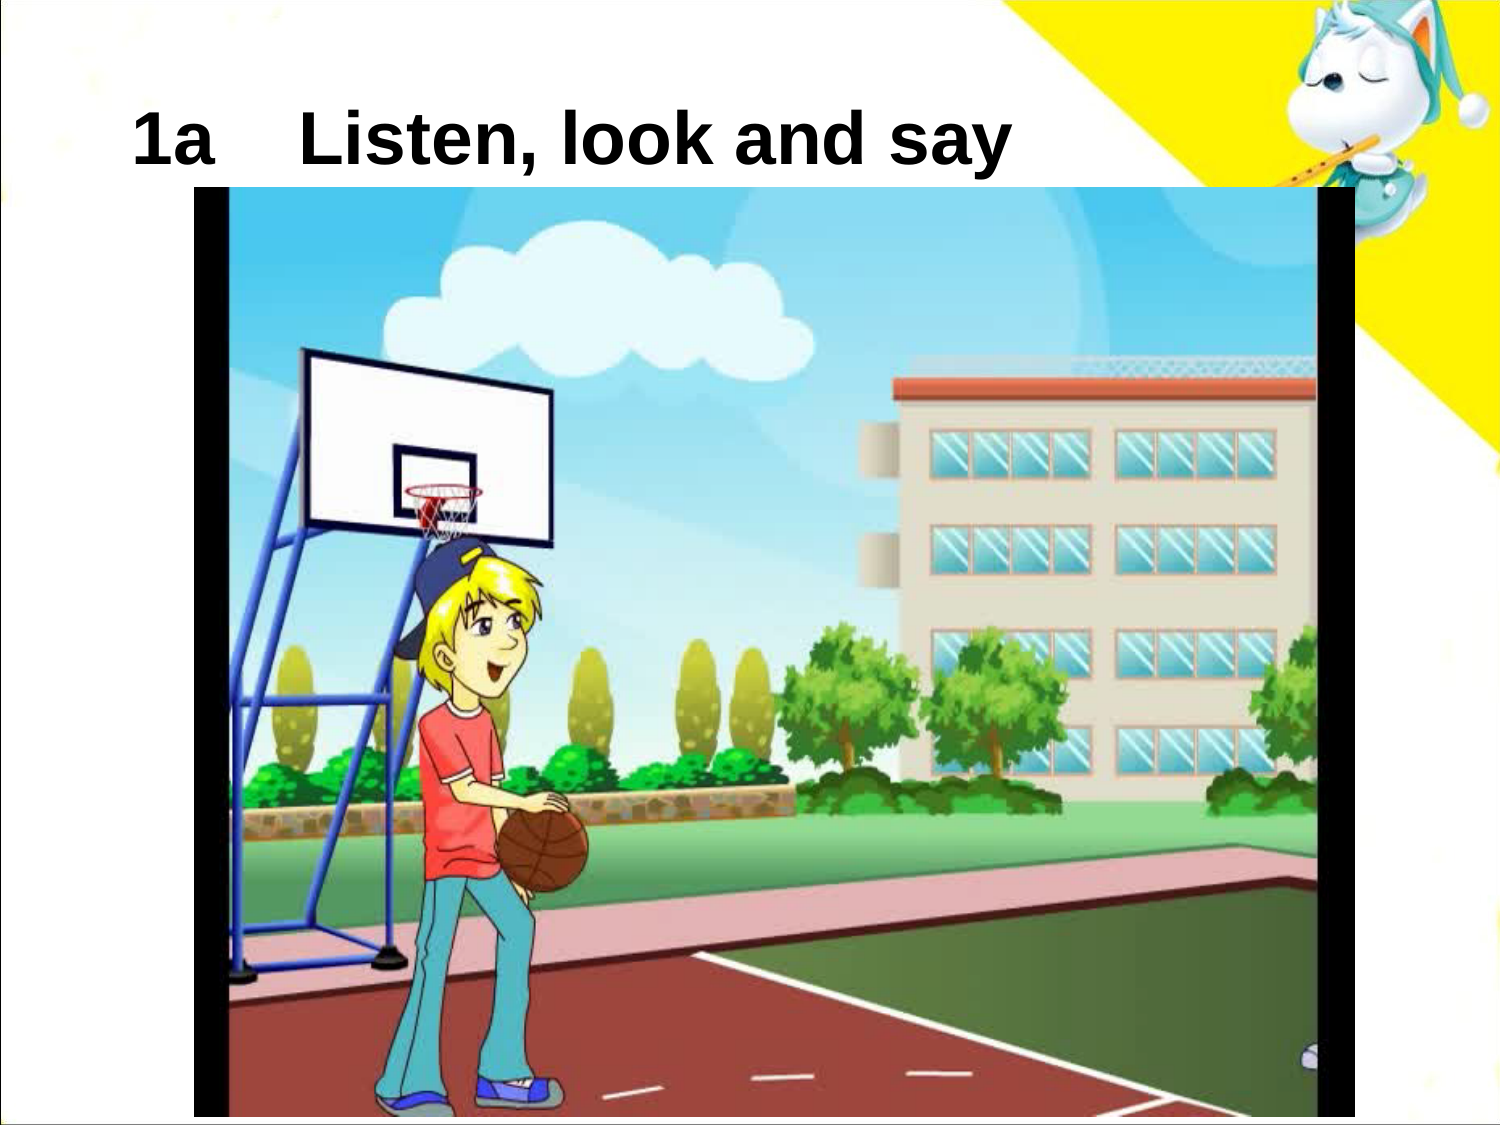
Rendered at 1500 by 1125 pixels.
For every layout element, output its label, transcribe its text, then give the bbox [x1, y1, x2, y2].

text_box 1a Listen, look and say [117, 81, 1207, 187]
picture [0, 0, 1500, 1125]
